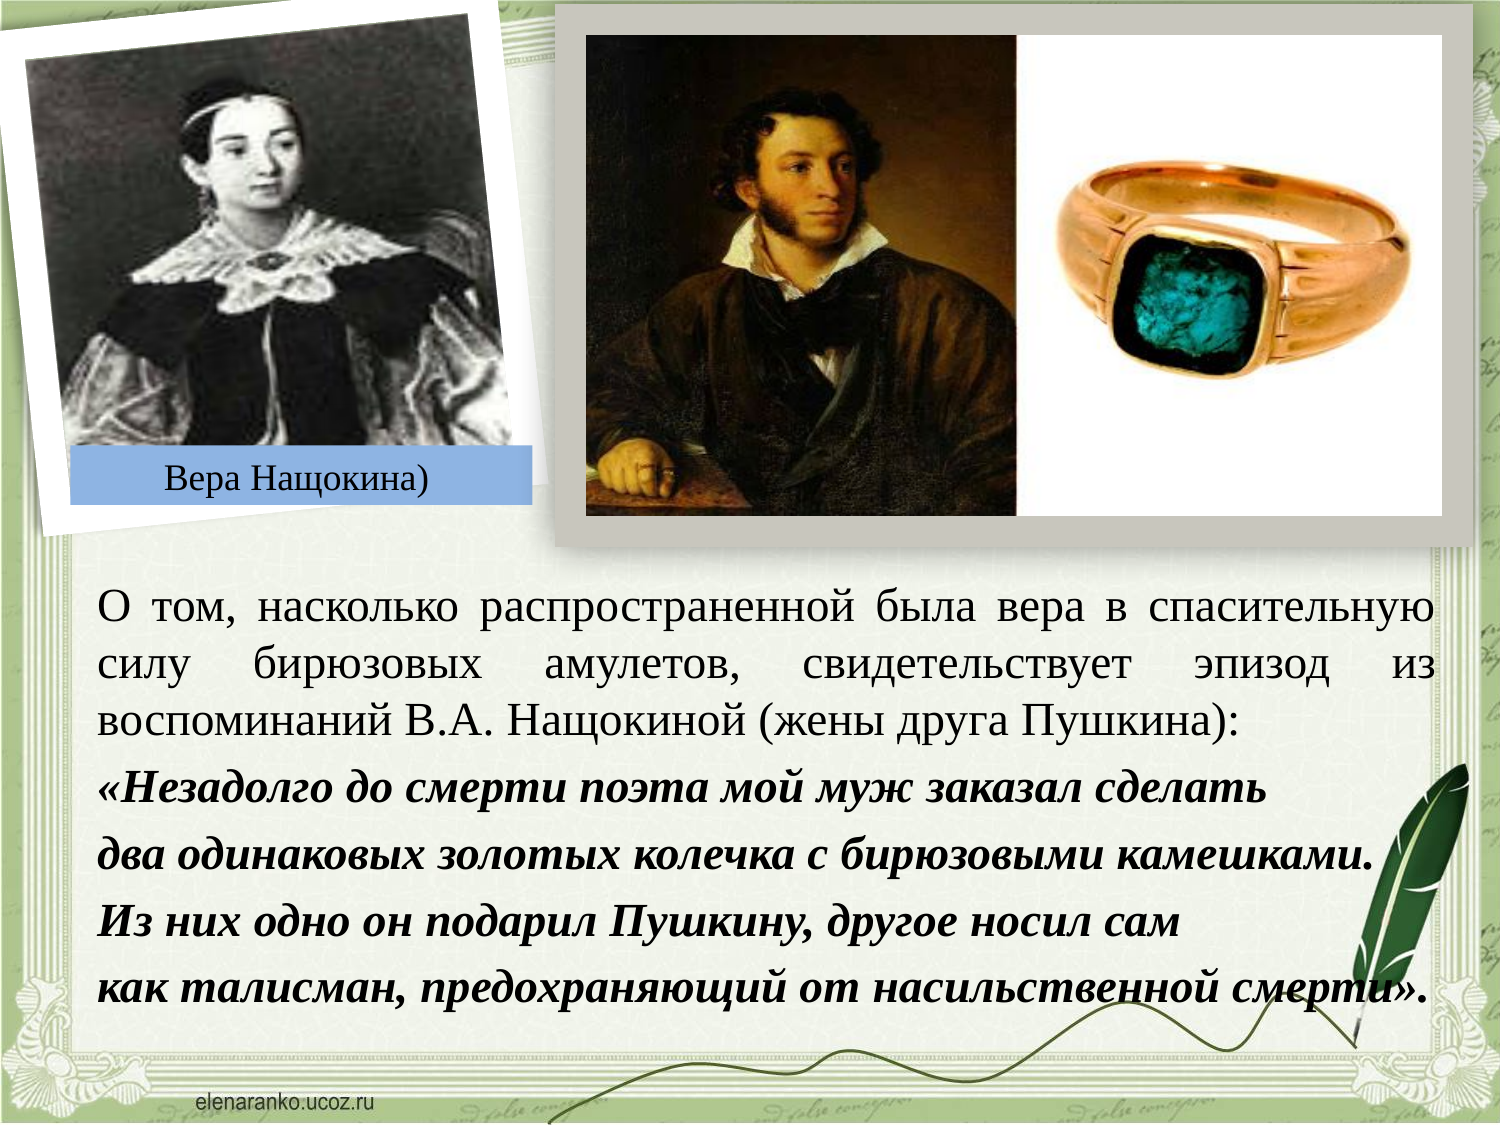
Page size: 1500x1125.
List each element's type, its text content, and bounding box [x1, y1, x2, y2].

picture [585, 34, 1442, 516]
picture [26, 15, 512, 481]
picture [0, 0, 1500, 1125]
list О том, насколько распространенной была вера в спасительную силу бирюзовых амулетов, свидетельствует эпизод из воспоминаний В.А. Нащокиной (жены друга Пушкина): «Незадолго до смерти поэта мой муж заказал сделать два одинаковых золотых колечка с бирюзовыми камешками. Из них одно он подарил Пушкину, другое носил сам как талисман, предохраняющий от насильственной смерти». [82, 505, 1454, 1067]
text_box Вера Нащокина) [70, 445, 528, 505]
picture [0, 0, 283, 30]
